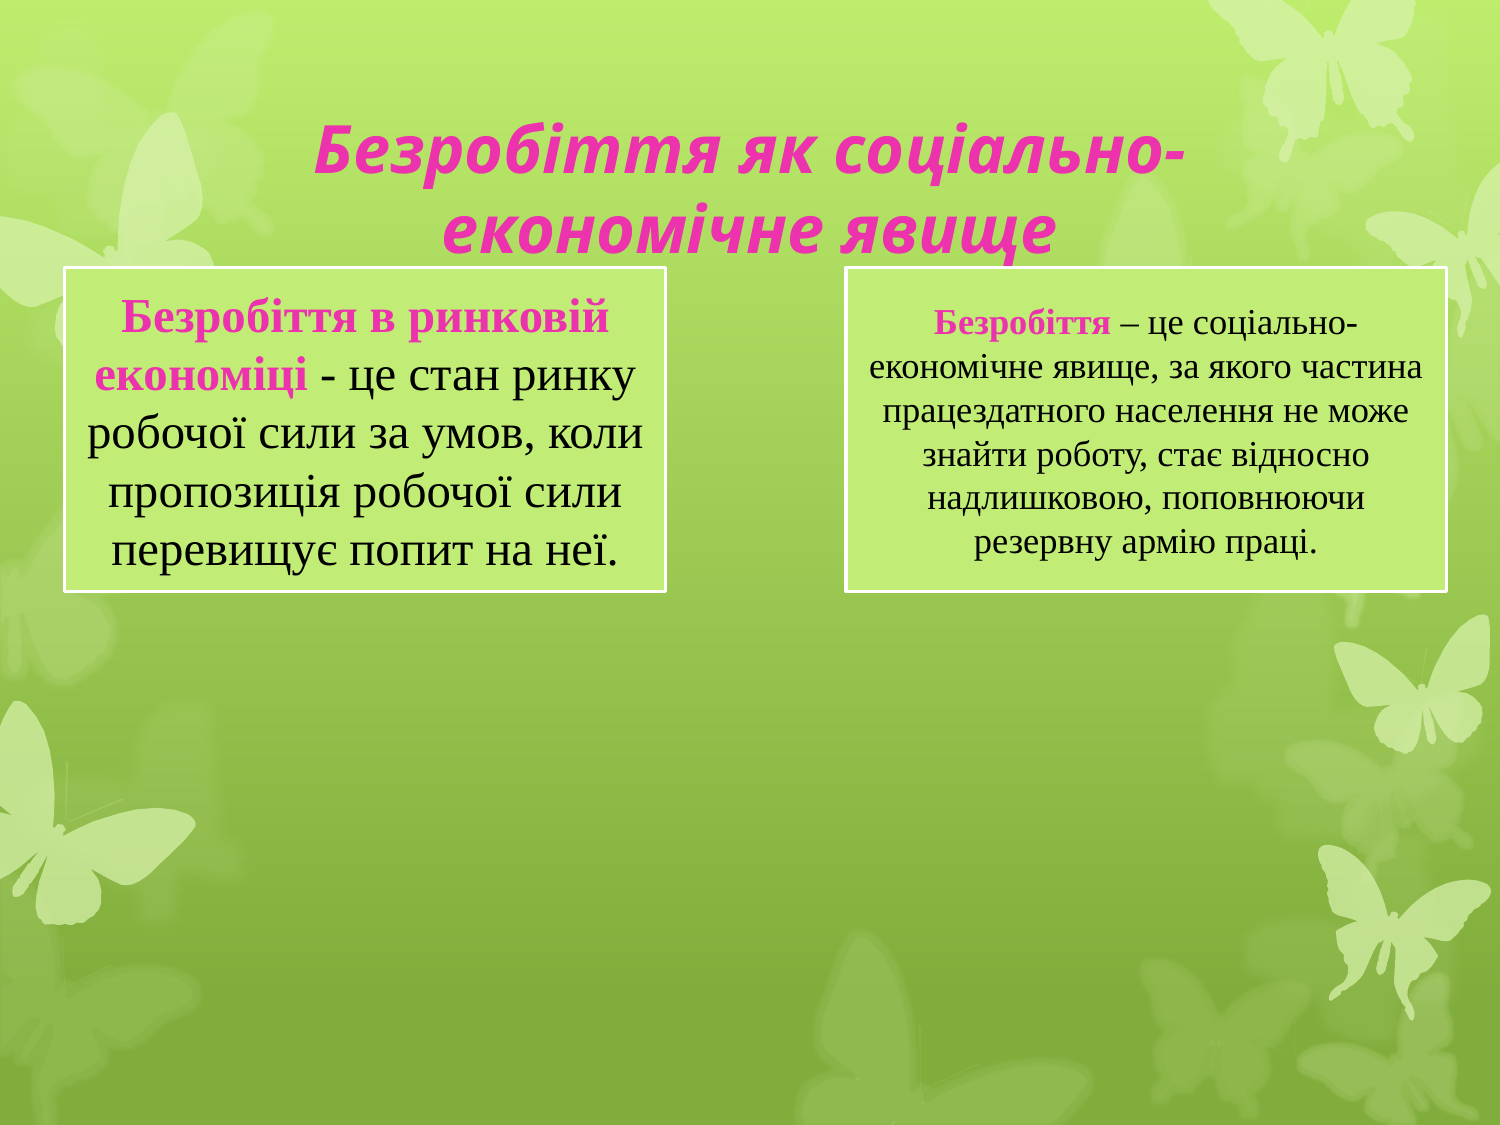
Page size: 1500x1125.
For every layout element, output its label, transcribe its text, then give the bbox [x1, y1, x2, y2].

title Безробіття як соціально-економічне явище [165, 110, 1335, 263]
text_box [64, 266, 1448, 1041]
